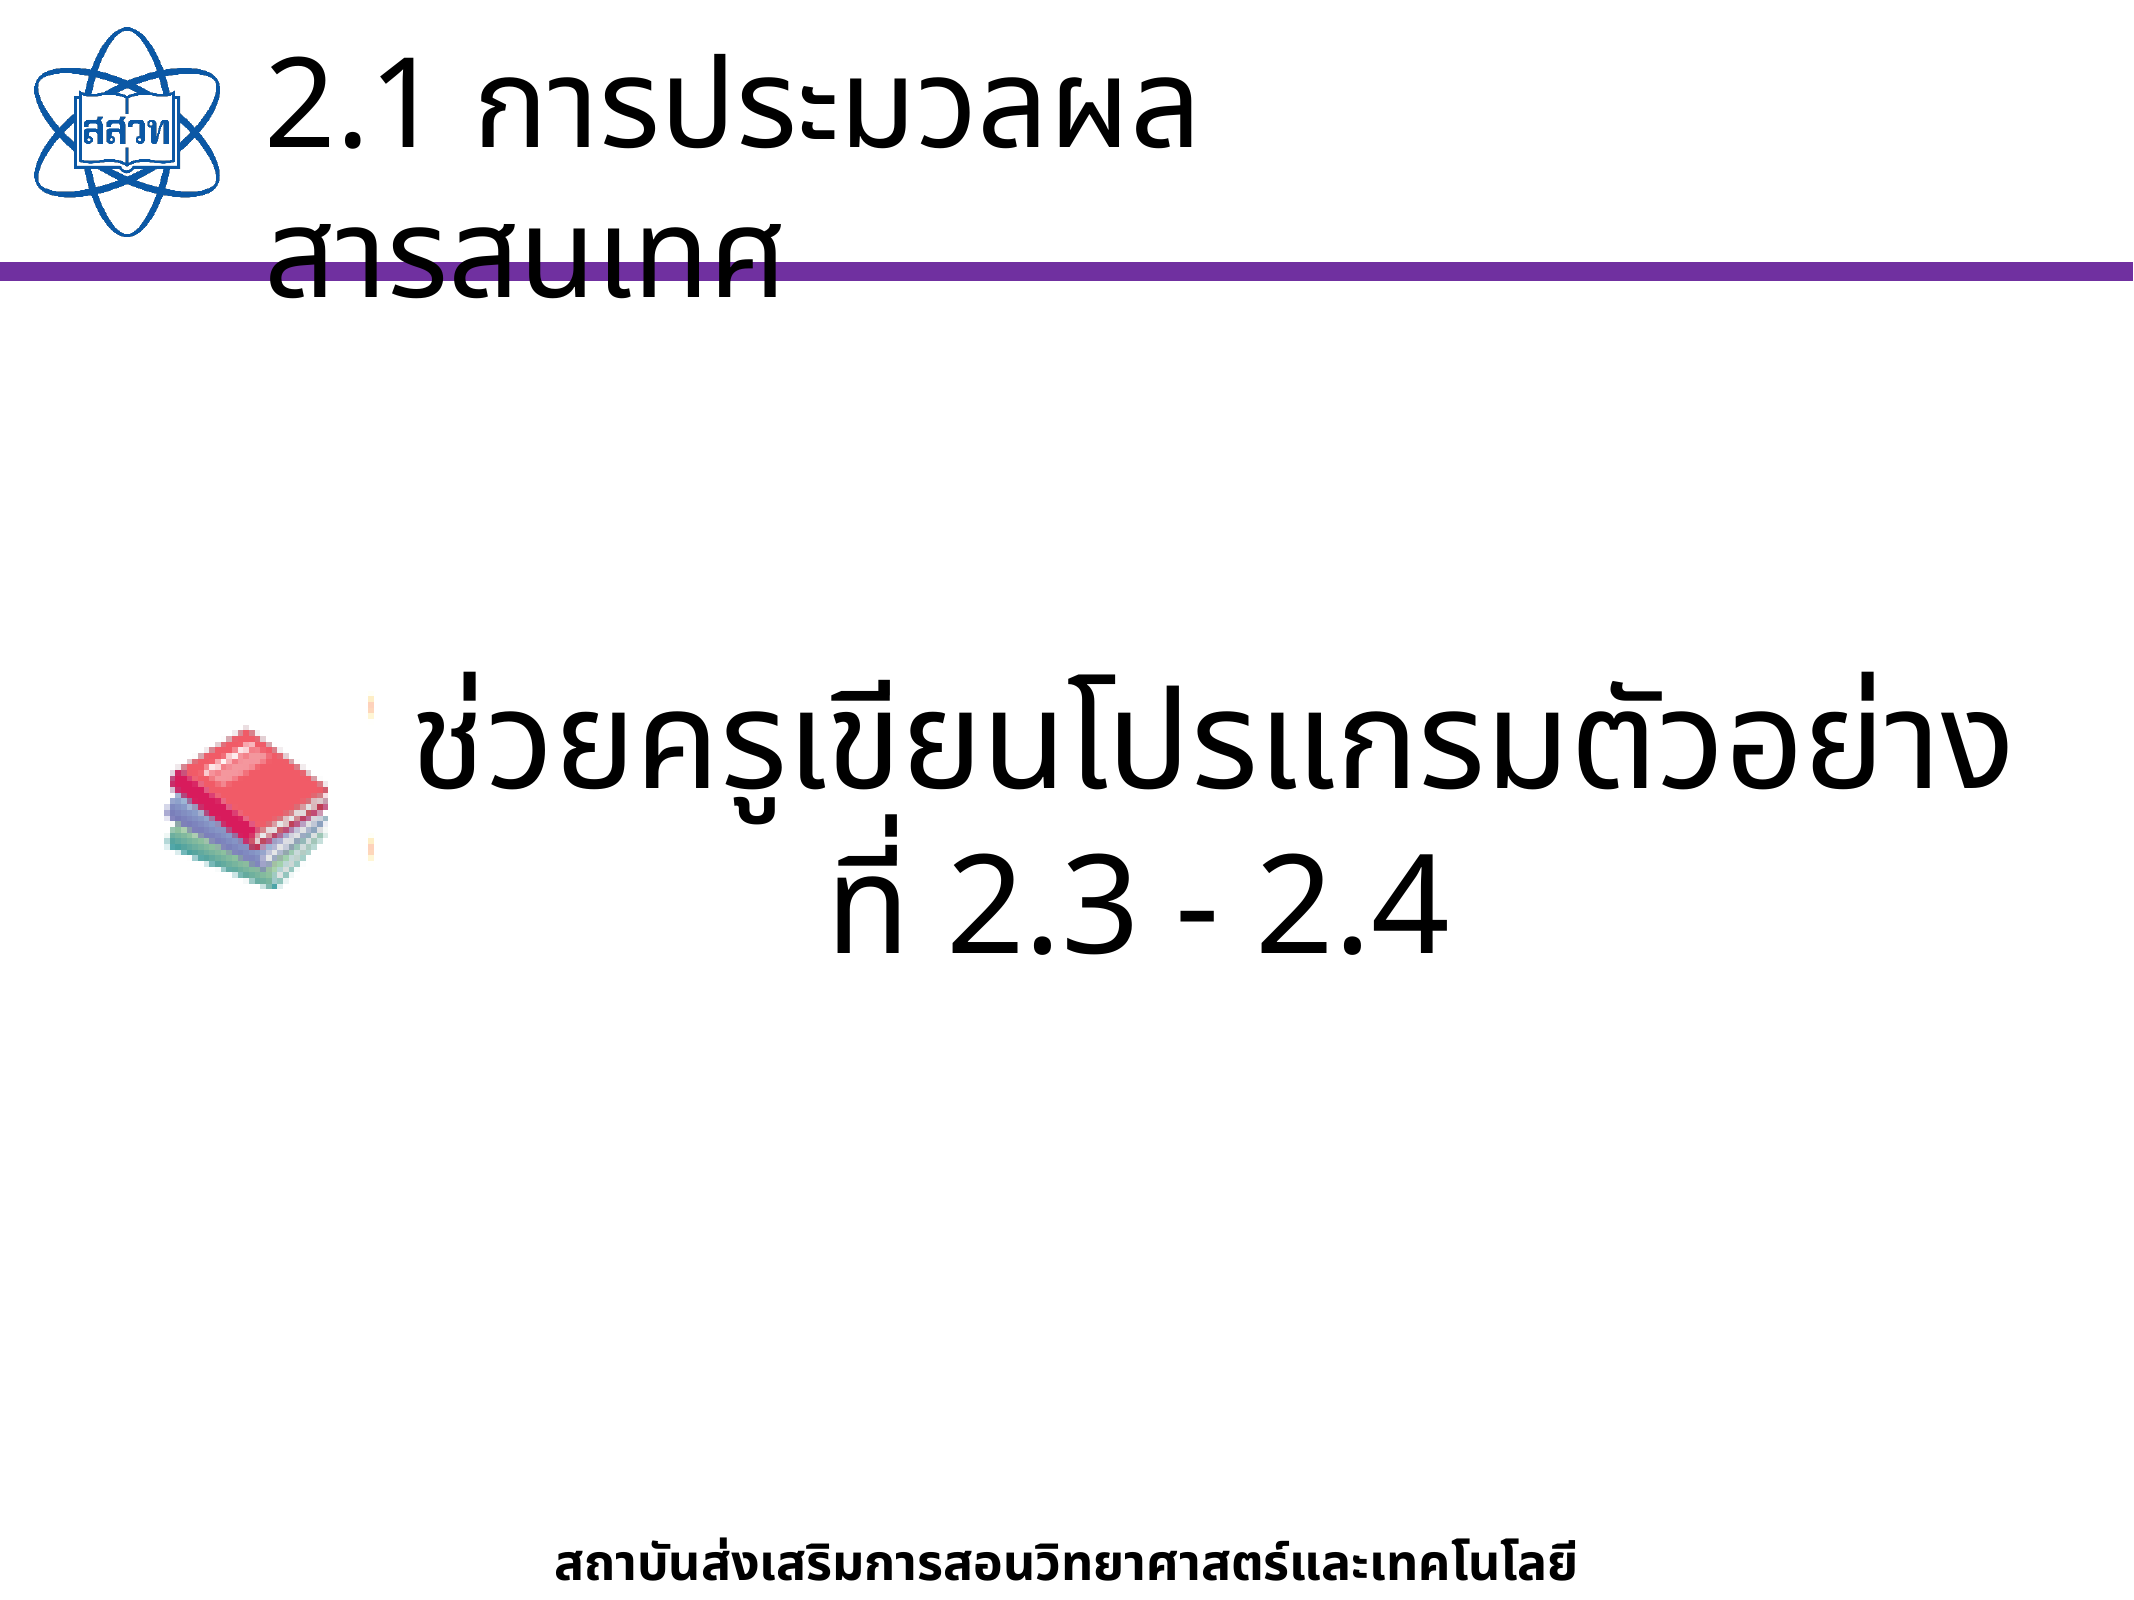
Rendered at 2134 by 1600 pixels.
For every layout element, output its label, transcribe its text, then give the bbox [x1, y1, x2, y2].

text_box 2.1 การประมวลผลสารสนเทศ [256, 88, 1524, 257]
text_box สถาบันส่งเสริมการสอนวิทยาศาสตร์และเทคโนโลยี [0, 1522, 2134, 1589]
picture [33, 27, 220, 237]
text_box ช่วยครูเขียนโปรแกรมตัวอย่างที่ 2.3 - 2.4 [379, 724, 2027, 908]
picture [119, 691, 375, 941]
